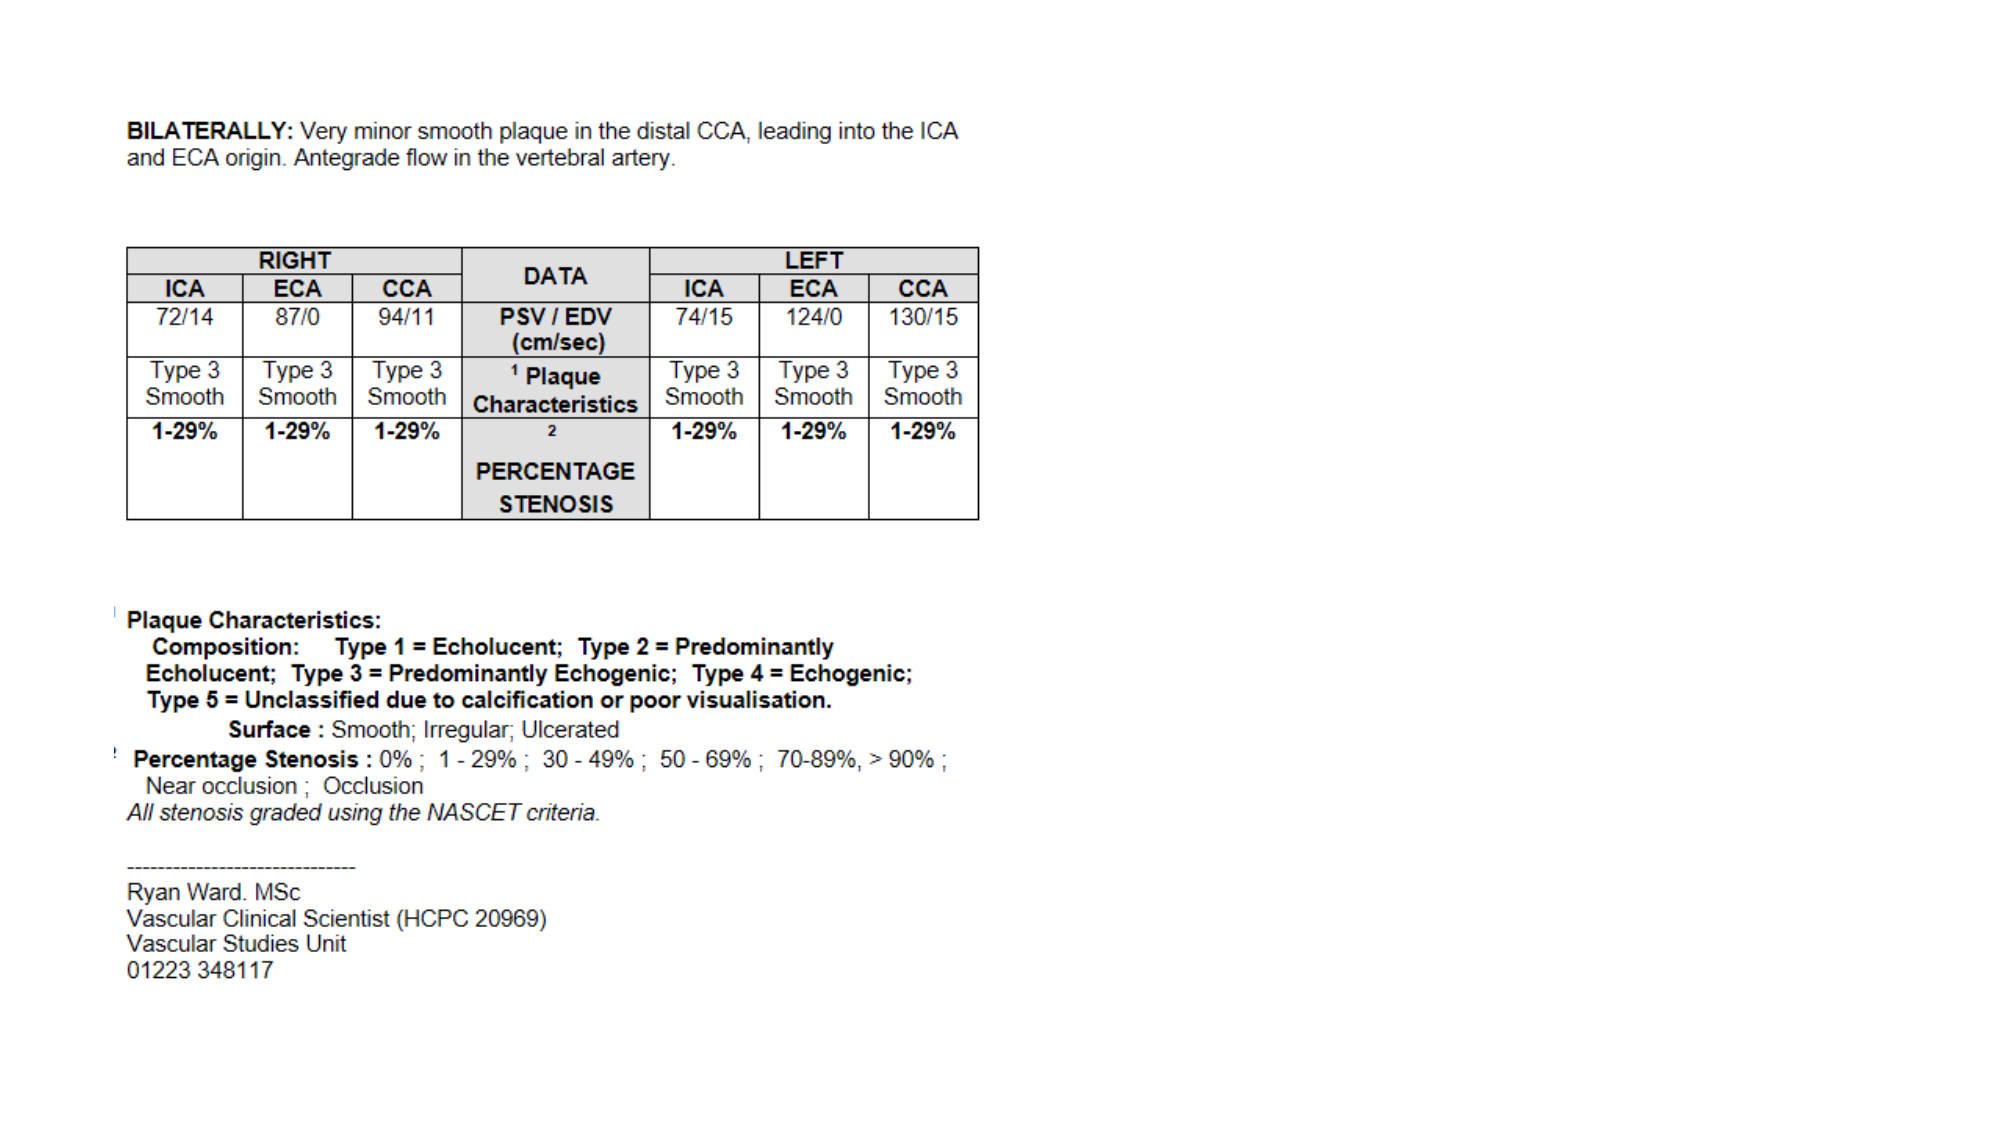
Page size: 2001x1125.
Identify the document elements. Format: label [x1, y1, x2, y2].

picture [114, 108, 1050, 1002]
